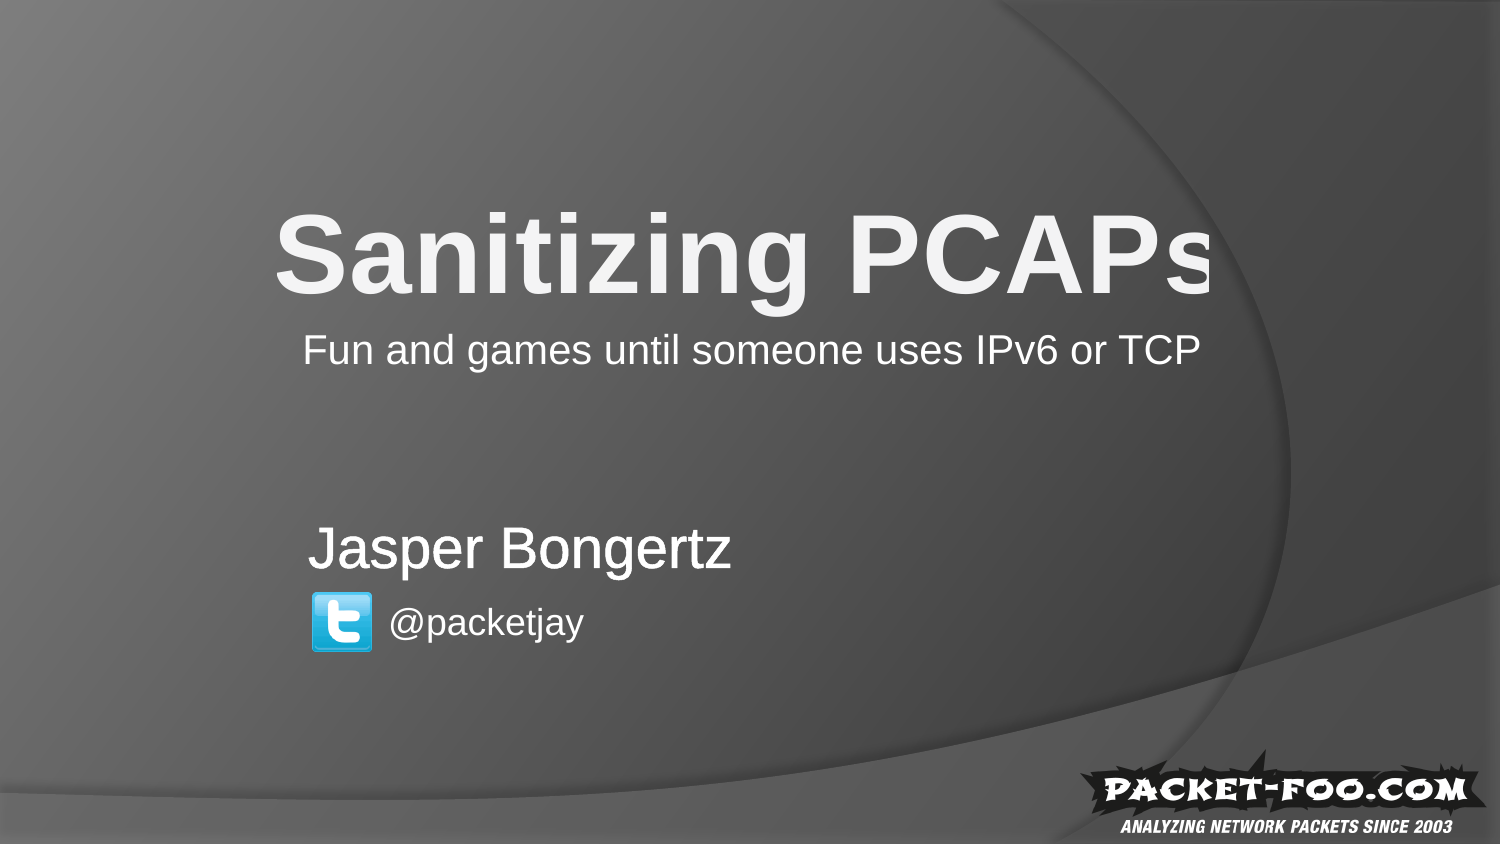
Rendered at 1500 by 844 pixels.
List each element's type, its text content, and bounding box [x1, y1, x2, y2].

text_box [312, 590, 601, 652]
text_box Jasper Bongertz [292, 502, 749, 587]
picture [1080, 736, 1500, 843]
text_box Sanitizing PCAPs [258, 173, 1243, 324]
text_box Fun and games until someone uses IPv6 or TCP [287, 315, 1292, 380]
